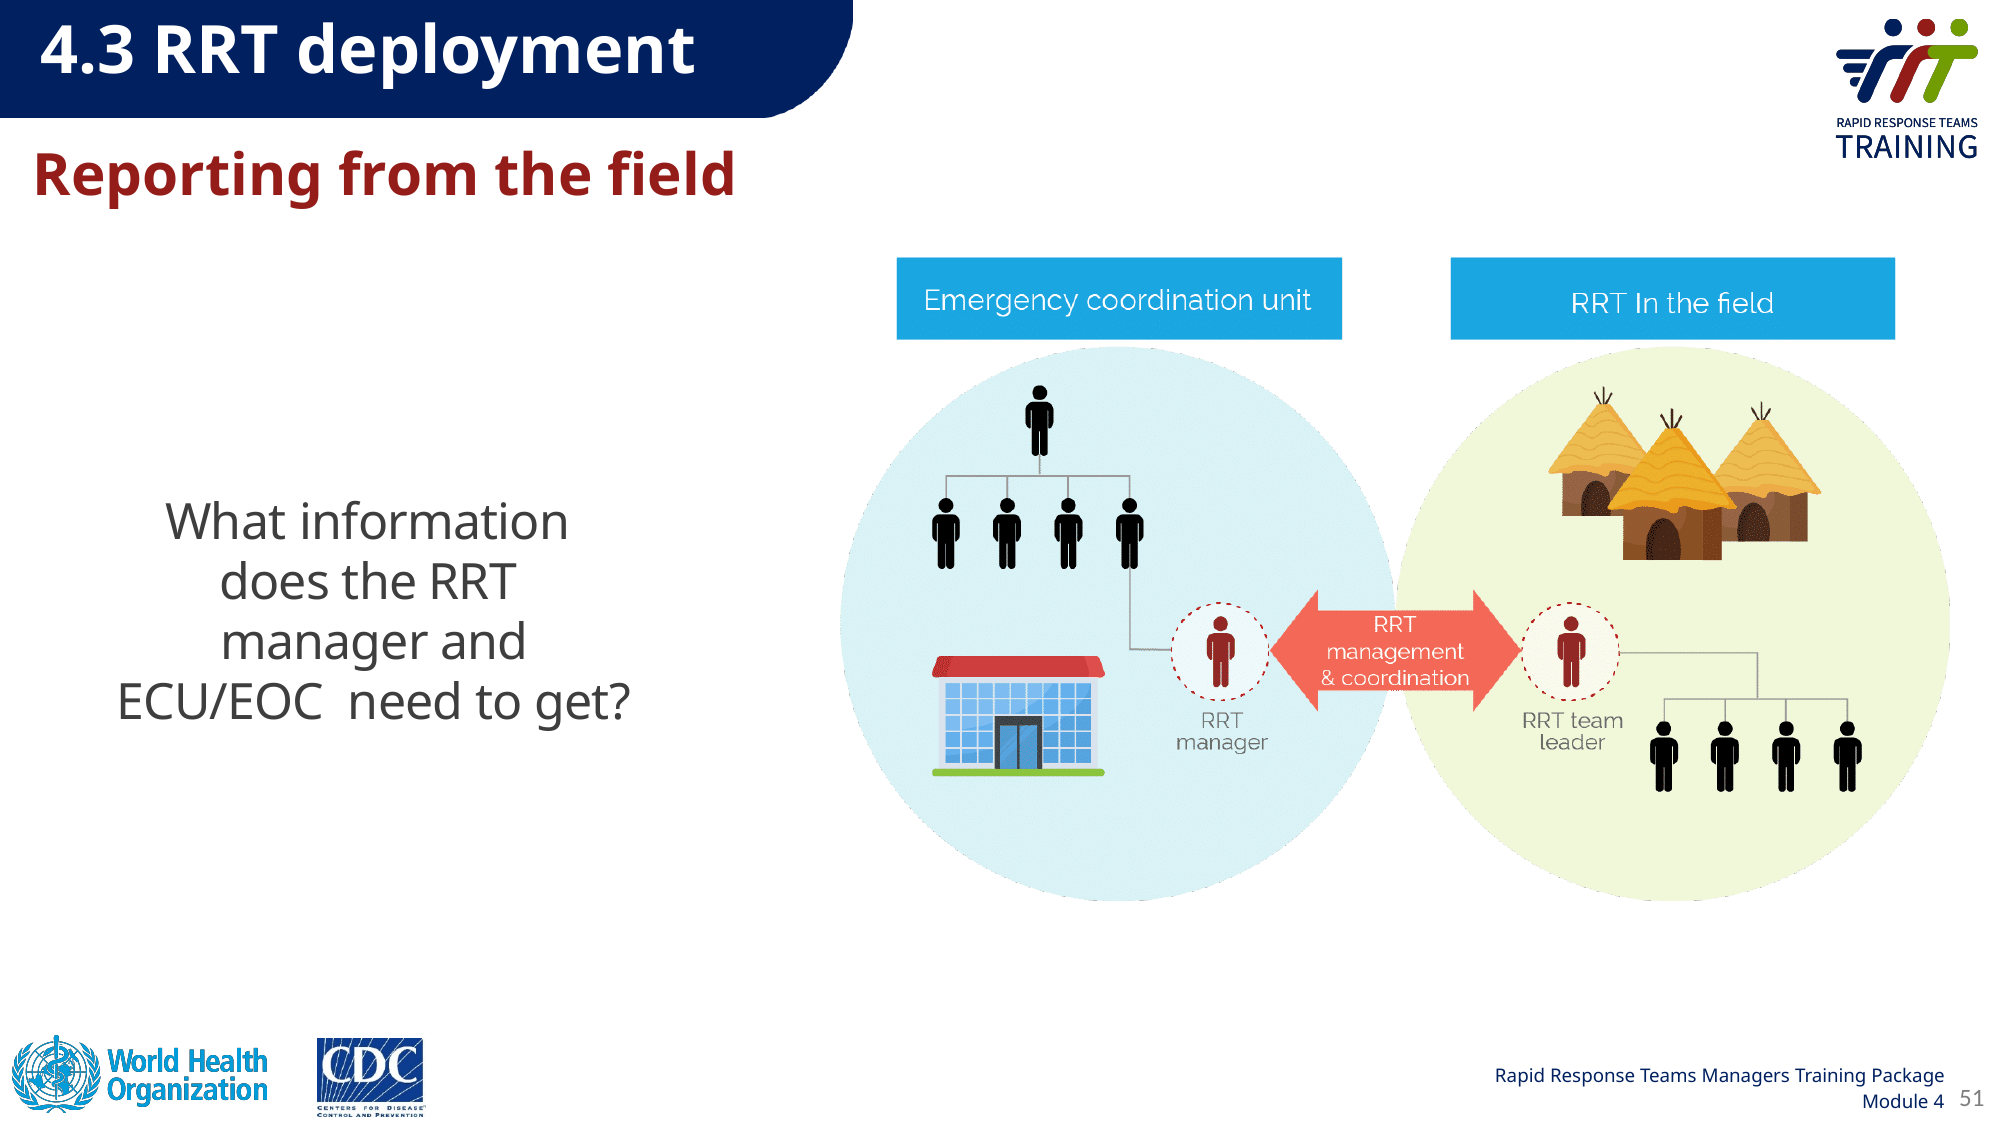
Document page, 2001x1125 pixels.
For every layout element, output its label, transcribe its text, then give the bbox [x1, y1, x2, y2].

picture [59, 1035, 267, 1113]
title Reporting from the field [24, 122, 908, 232]
picture [46, 1056, 54, 1062]
picture [34, 1054, 43, 1078]
picture [36, 1088, 78, 1105]
picture [40, 1062, 47, 1070]
picture [24, 1054, 36, 1087]
picture [840, 257, 1950, 901]
picture [30, 1083, 37, 1091]
picture [12, 1035, 54, 1068]
picture [50, 1108, 62, 1113]
text_box What information does the RRT manager and ECU/EOC need to get? [111, 486, 635, 730]
picture [22, 1062, 26, 1077]
picture [1835, 19, 1978, 167]
picture [12, 1083, 48, 1113]
picture [71, 1053, 90, 1091]
slide_number 51 [1927, 1074, 2000, 1125]
picture [317, 1038, 426, 1117]
text_box 4.3 RRT deployment [25, 0, 1374, 95]
picture [0, 0, 853, 118]
